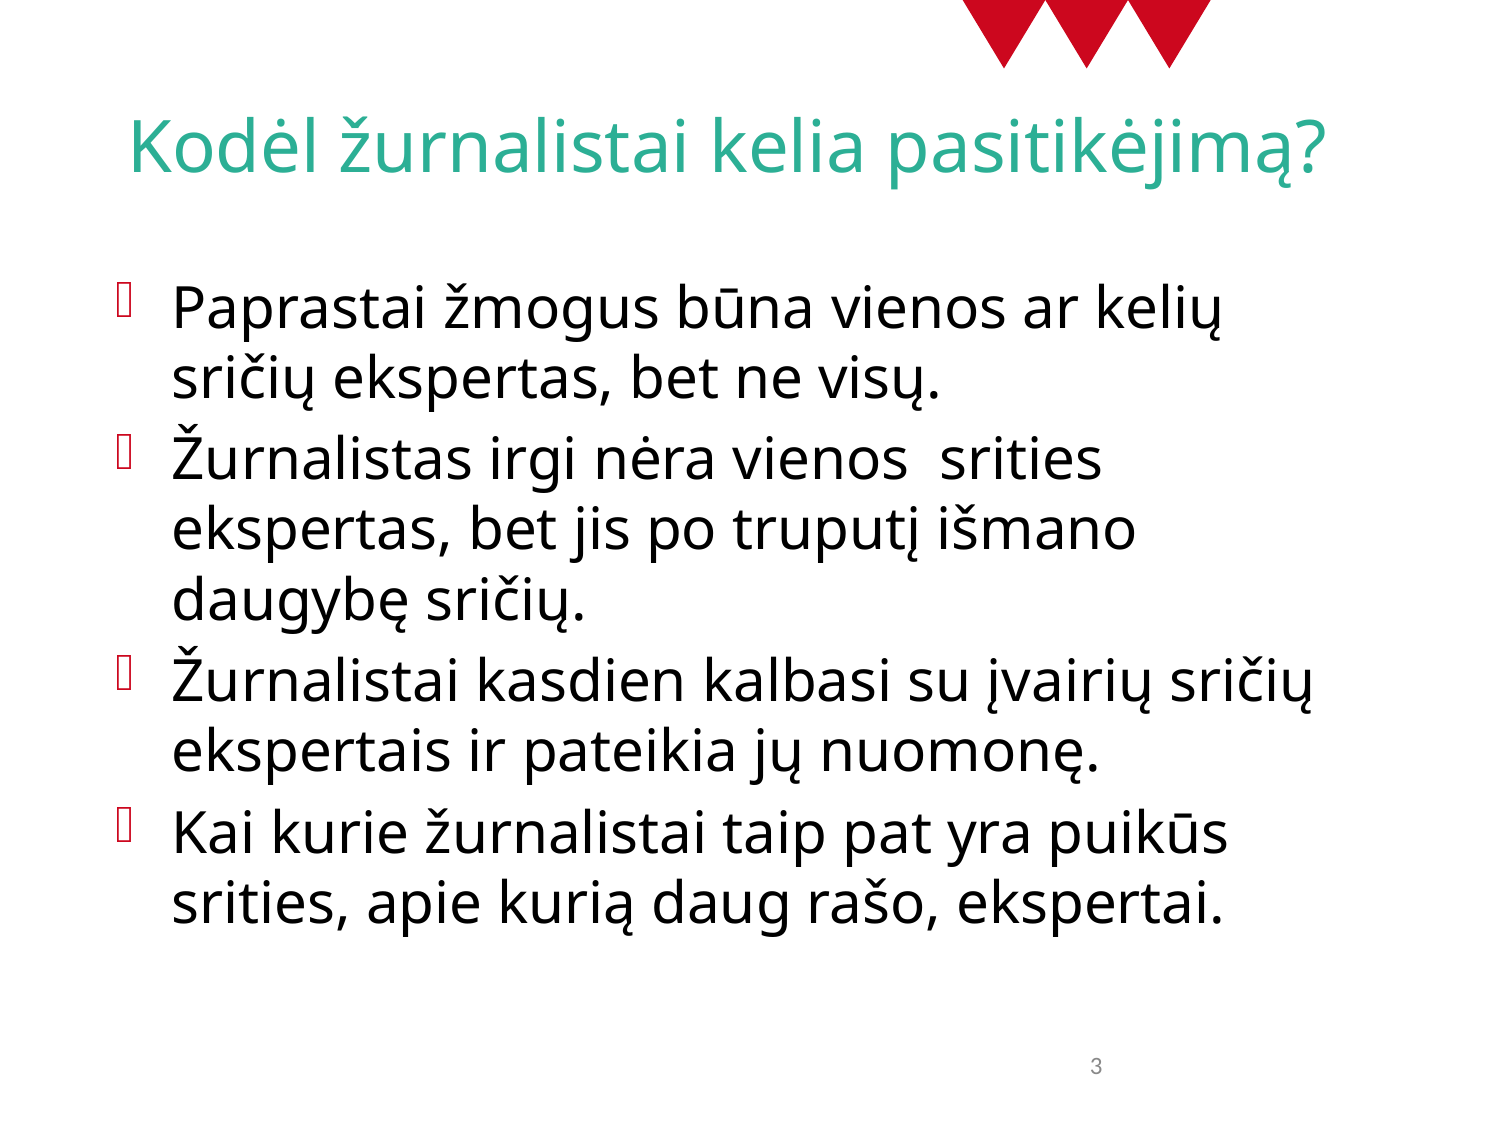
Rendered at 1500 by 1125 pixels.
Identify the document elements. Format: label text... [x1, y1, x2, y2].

slide_number 3 [1074, 1042, 1425, 1103]
title Kodėl žurnalistai kelia pasitikėjimą? [112, 66, 1388, 220]
list Paprastai žmogus būna vienos ar kelių sričių ekspertas, bet ne visų. Žurnalistas irgi nėra vienos srities ekspertas, bet jis po truputį išmano daugybę sričių. Žurnalistai kasdien kalbasi su įvairių sričių ekspertais ir pateikia jų nuomonę. Kai kurie žurnalistai taip pat yra puikūs srities, apie kurią daug rašo, ekspertai. [100, 262, 1400, 1012]
